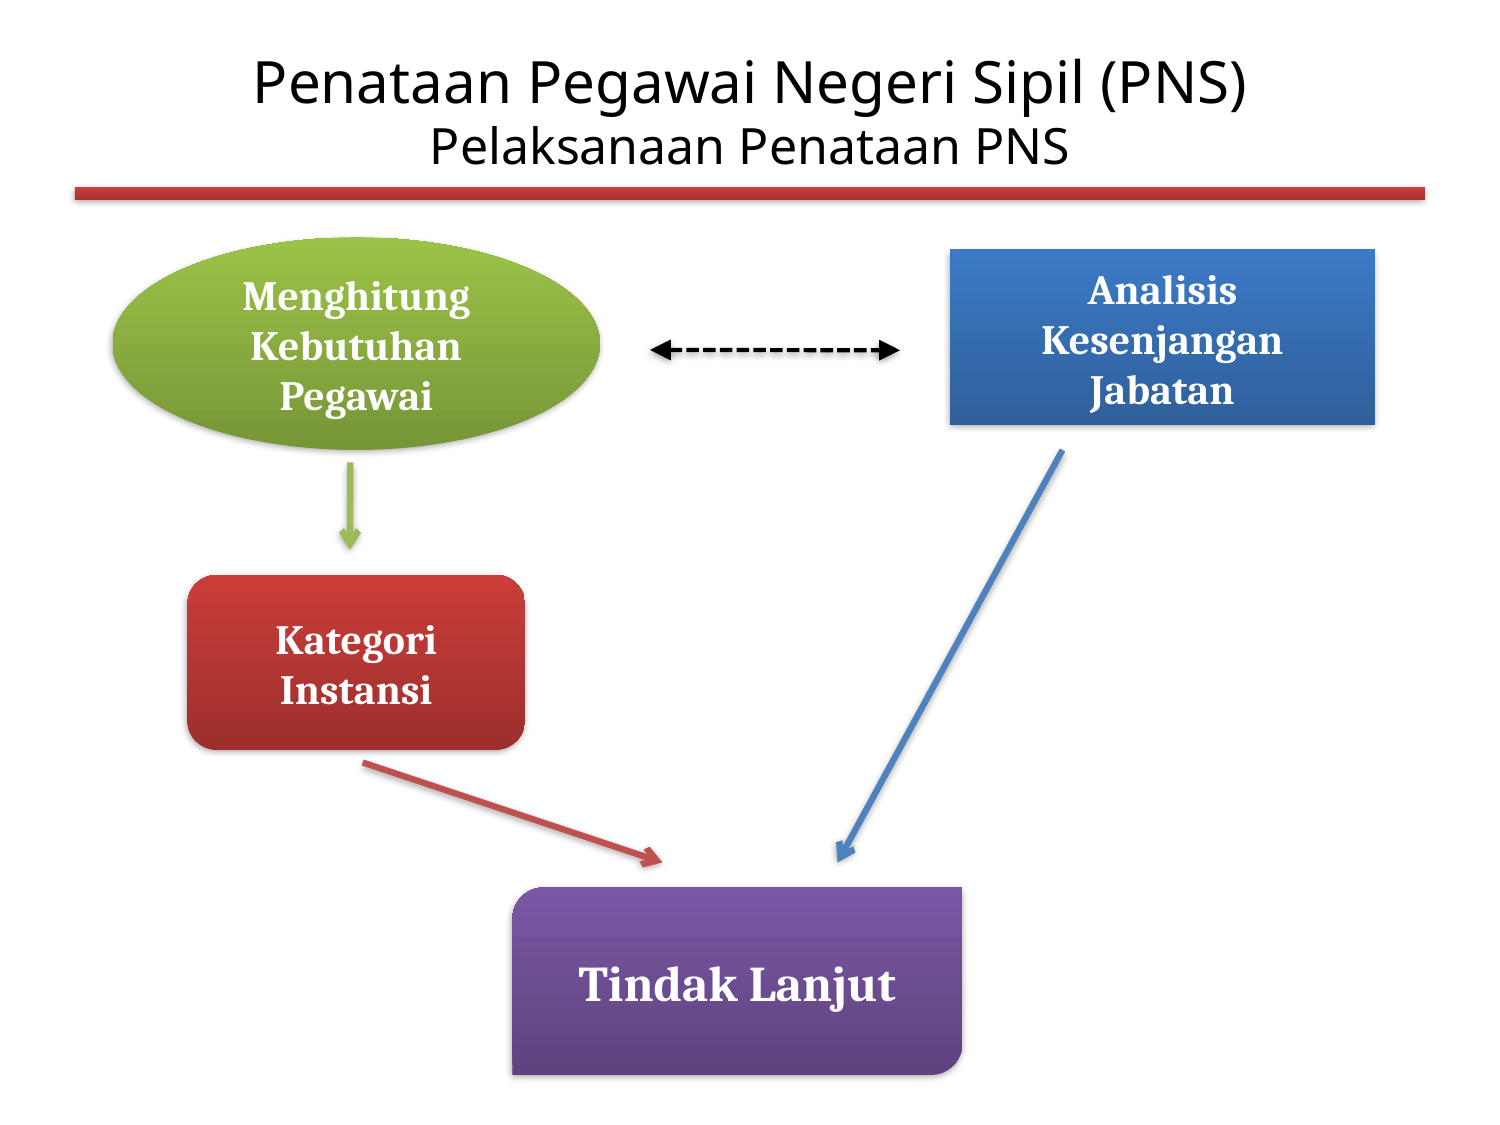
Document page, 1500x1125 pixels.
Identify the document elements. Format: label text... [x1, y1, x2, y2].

title Penataan Pegawai Negeri Sipil (PNS) Pelaksanaan Penataan PNS [75, 45, 1425, 175]
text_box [743, 543, 1157, 769]
text_box Analisis Kesenjangan Jabatan [950, 249, 1375, 425]
text_box Menghitung Kebutuhan Pegawai [112, 237, 601, 450]
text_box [362, 762, 663, 863]
text_box [74, 187, 1425, 200]
text_box Tindak Lanjut [512, 887, 963, 1075]
text_box Kategori Instansi [187, 574, 526, 751]
